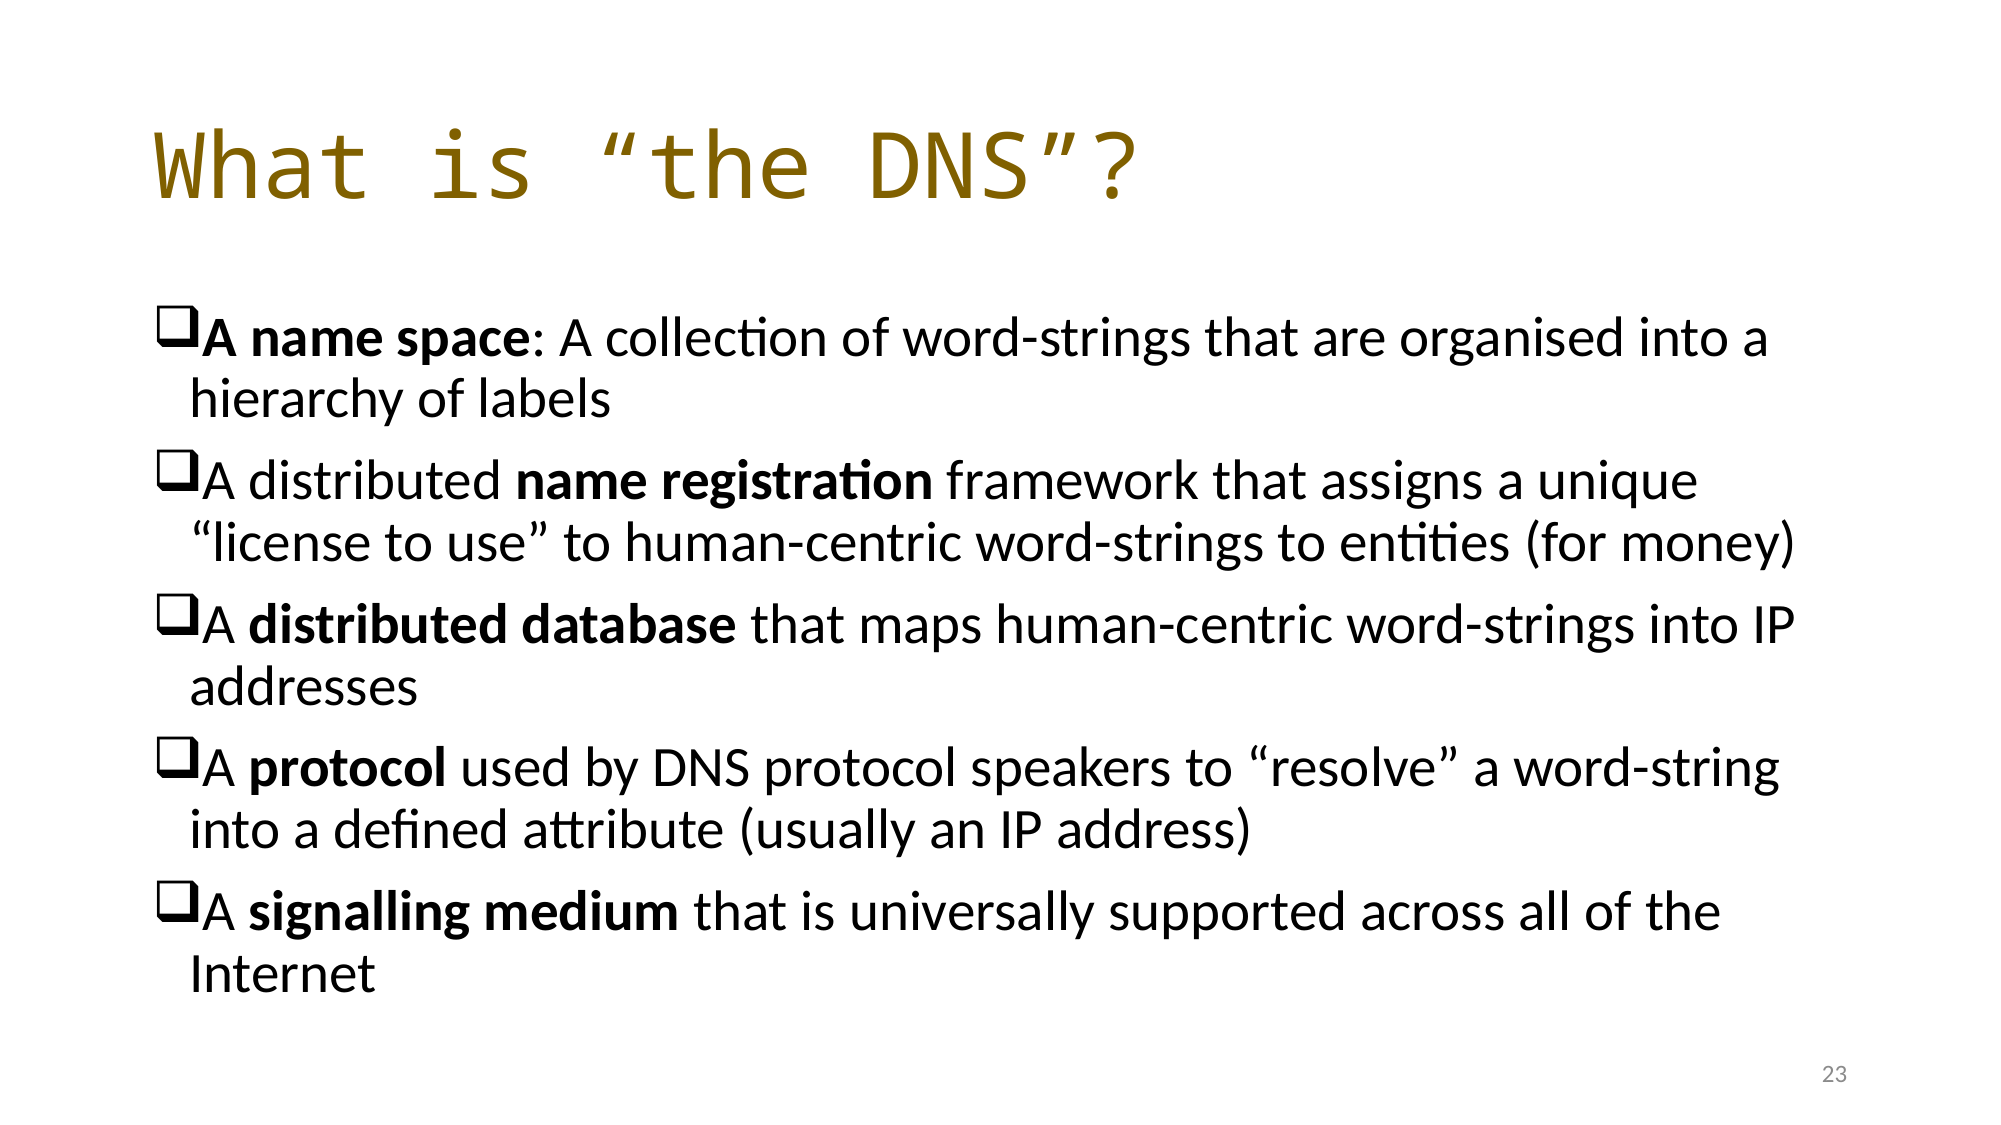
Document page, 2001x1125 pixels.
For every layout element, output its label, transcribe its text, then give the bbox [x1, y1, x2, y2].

list A name space: A collection of word-strings that are organised into a hierarchy of labels A distributed name registration framework that assigns a unique “license to use” to human-centric word-strings to entities (for money) A distributed database that maps human-centric word-strings into IP addresses A protocol used by DNS protocol speakers to “resolve” a word-string into a defined attribute (usually an IP address) A signalling medium that is universally supported across all of the Internet [137, 299, 1863, 1014]
title What is “the DNS”? [137, 59, 1863, 278]
slide_number 23 [1412, 1042, 1863, 1103]
